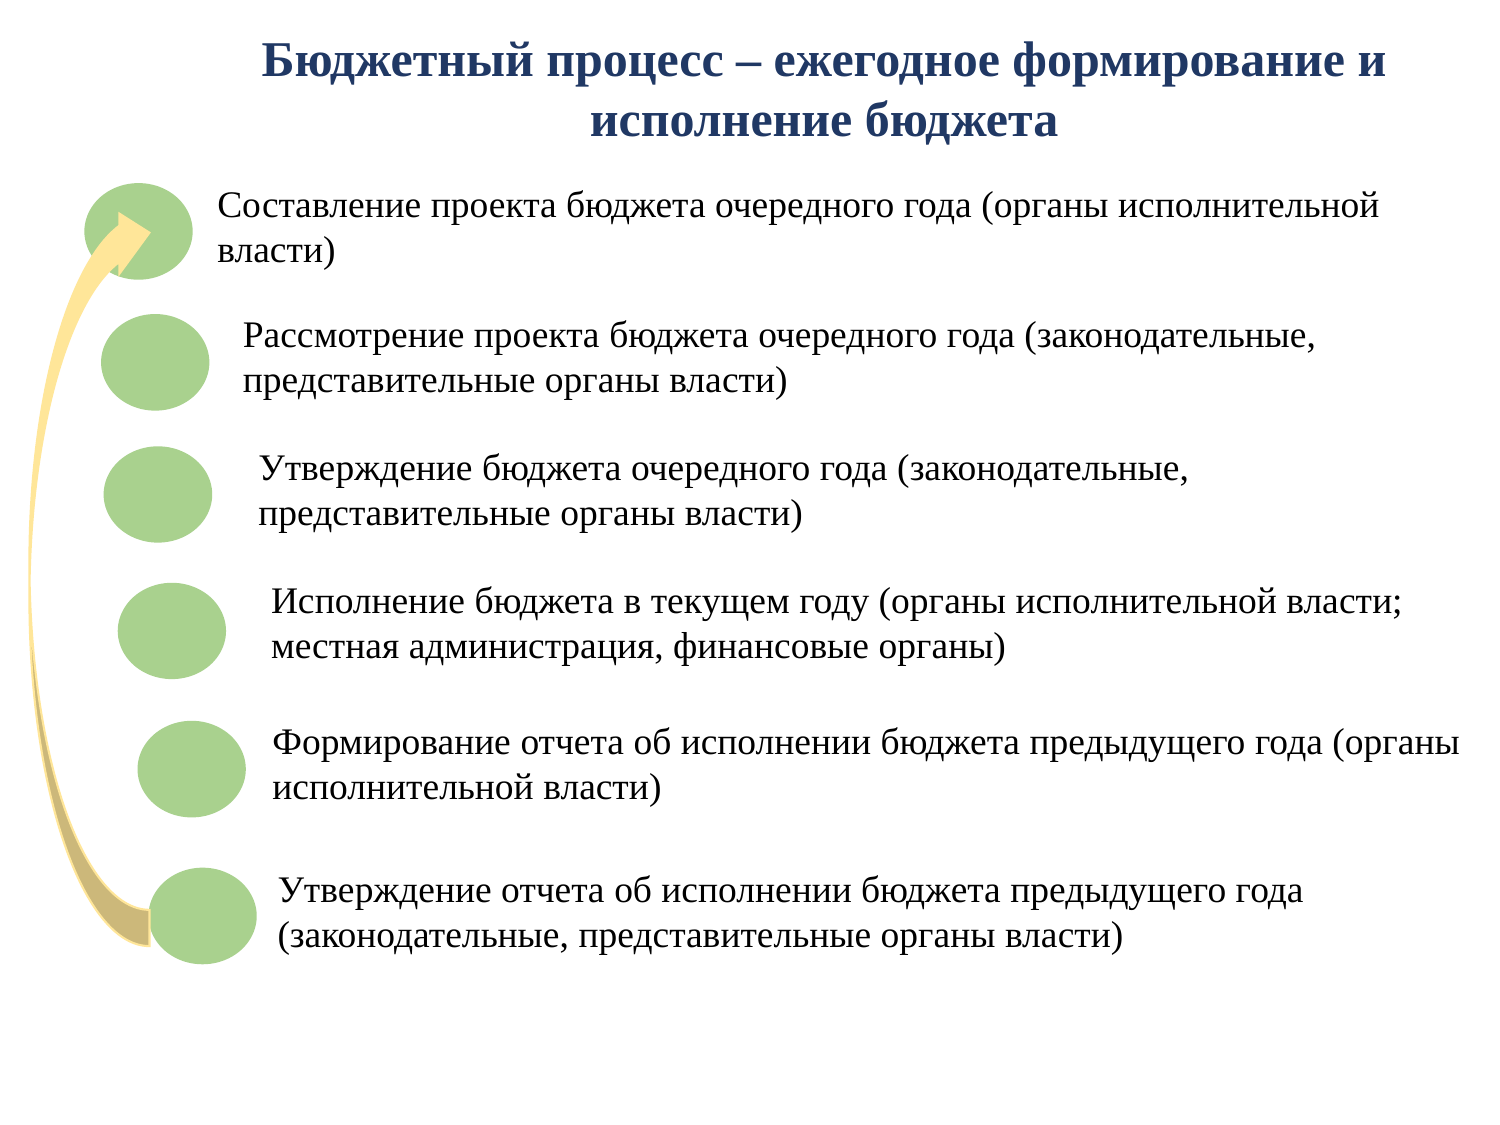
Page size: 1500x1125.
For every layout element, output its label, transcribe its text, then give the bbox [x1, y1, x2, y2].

text_box Формирование отчета об исполнении бюджета предыдущего года (органы исполнительной власти) [257, 709, 1484, 815]
text_box Исполнение бюджета в текущем году (органы исполнительной власти; местная администрация, финансовые органы) [256, 568, 1491, 674]
text_box [28, 211, 151, 948]
text_box Утверждение отчета об исполнении бюджета предыдущего года (законодательные, представительные органы власти) [262, 857, 1411, 963]
text_box Рассмотрение проекта бюджета очередного года (законодательные, представительные органы власти) [228, 303, 1445, 408]
text_box [84, 183, 193, 280]
text_box [101, 314, 210, 411]
text_box [137, 720, 246, 818]
text_box [117, 582, 227, 680]
text_box Составление проекта бюджета очередного года (органы исполнительной власти) [202, 172, 1426, 278]
text_box [149, 867, 257, 965]
text_box Бюджетный процесс – ежегодное формирование и исполнение бюджета [225, 18, 1424, 154]
text_box Утверждение бюджета очередного года (законодательные, представительные органы власти) [243, 435, 1405, 541]
text_box [103, 446, 213, 543]
